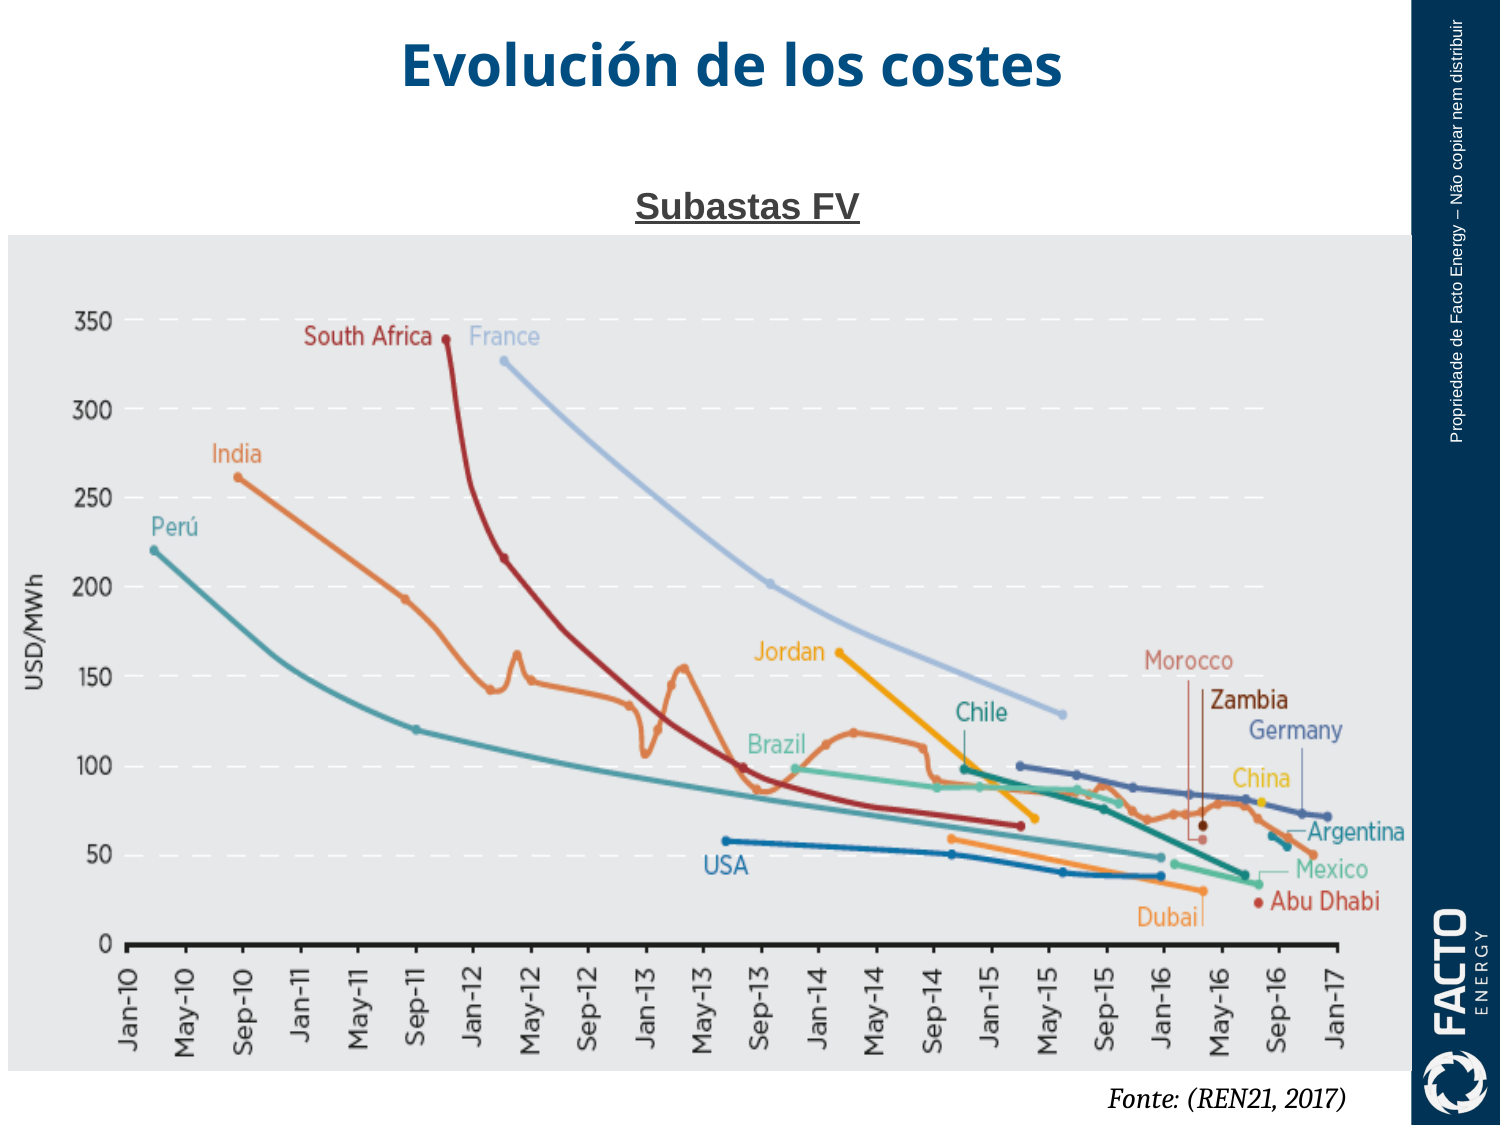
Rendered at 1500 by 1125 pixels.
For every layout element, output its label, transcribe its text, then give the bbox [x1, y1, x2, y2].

text_box Subastas FV [620, 174, 875, 233]
text_box Fonte: (REN21, 2017) [1093, 1079, 1364, 1122]
text_box [1411, 0, 1500, 974]
text_box Propriedade de Facto Energy – Não copiar nem distribuir [1437, 4, 1473, 458]
picture [8, 234, 1500, 1118]
text_box Evolución de los costes [9, 20, 1456, 106]
text_box [1411, 1055, 1500, 1125]
